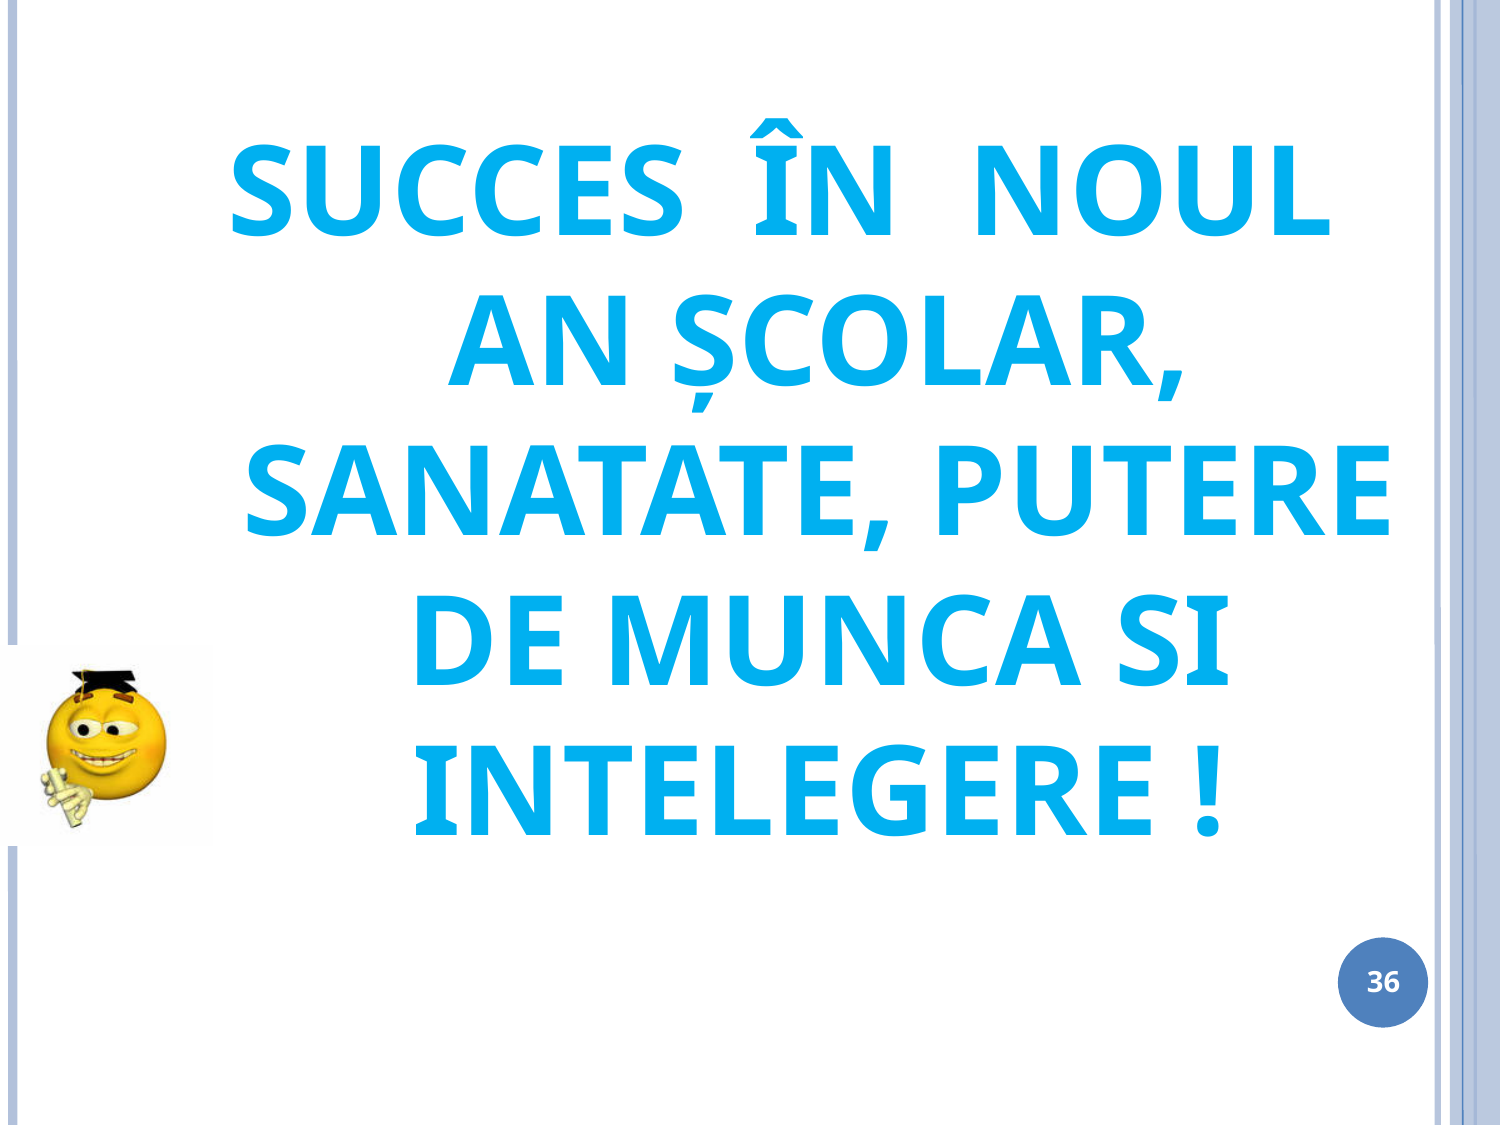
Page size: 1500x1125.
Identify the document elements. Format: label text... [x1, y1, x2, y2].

text_box SUCCES ÎN NOUL AN ȘCOLAR, SANATATE, PUTERE DE MUNCA SI INTELEGERE ! [159, 30, 1435, 1047]
picture [0, 644, 213, 846]
text_box [0, 45, 159, 233]
